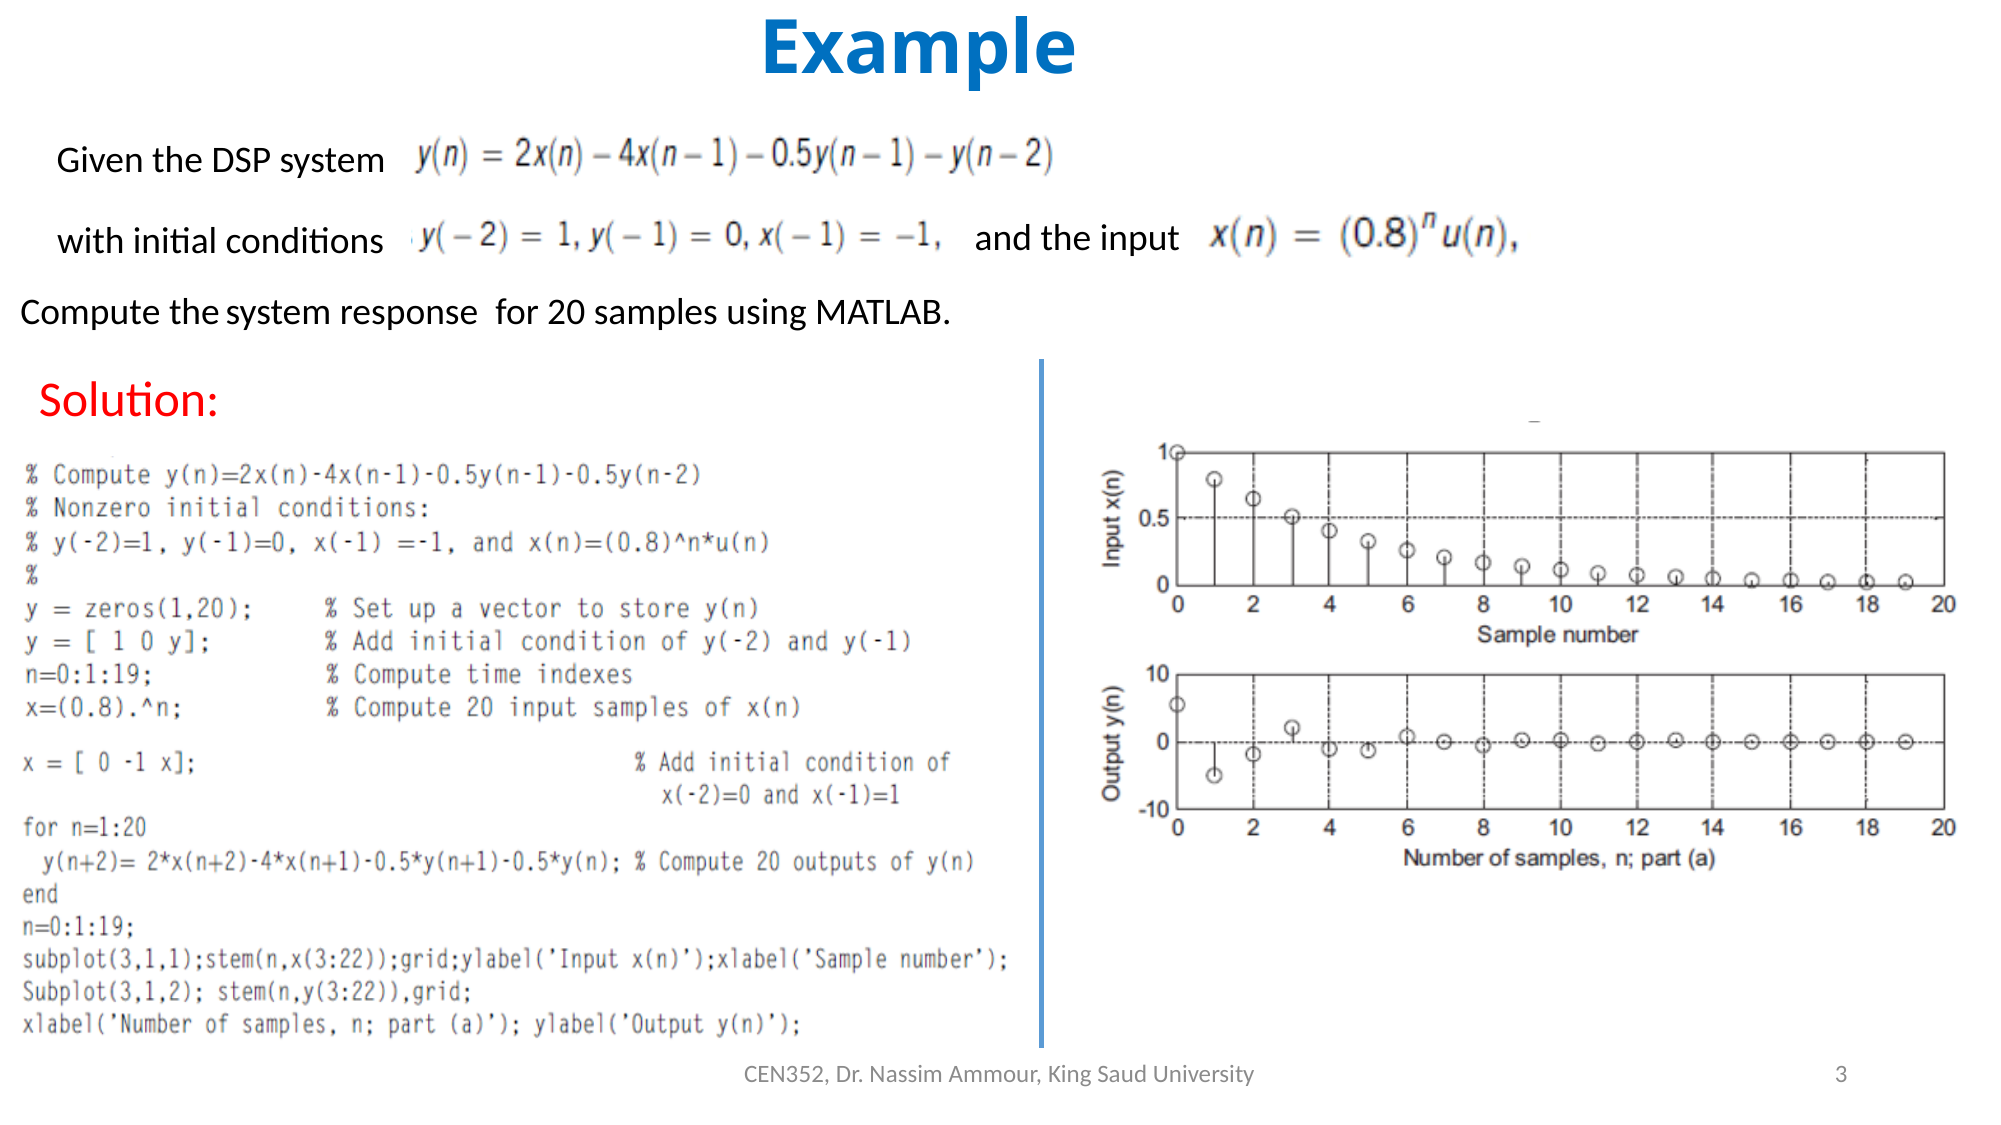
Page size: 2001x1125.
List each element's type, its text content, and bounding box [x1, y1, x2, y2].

footer CEN352, Dr. Nassim Ammour, King Saud University [662, 1042, 1338, 1103]
slide_number 3 [1412, 1042, 1863, 1103]
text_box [39, 199, 1531, 271]
text_box Example [744, 0, 1093, 96]
picture [14, 739, 1021, 1043]
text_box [39, 119, 1058, 189]
picture [1087, 421, 1975, 881]
text_box Solution: [24, 359, 246, 434]
picture [14, 456, 924, 733]
